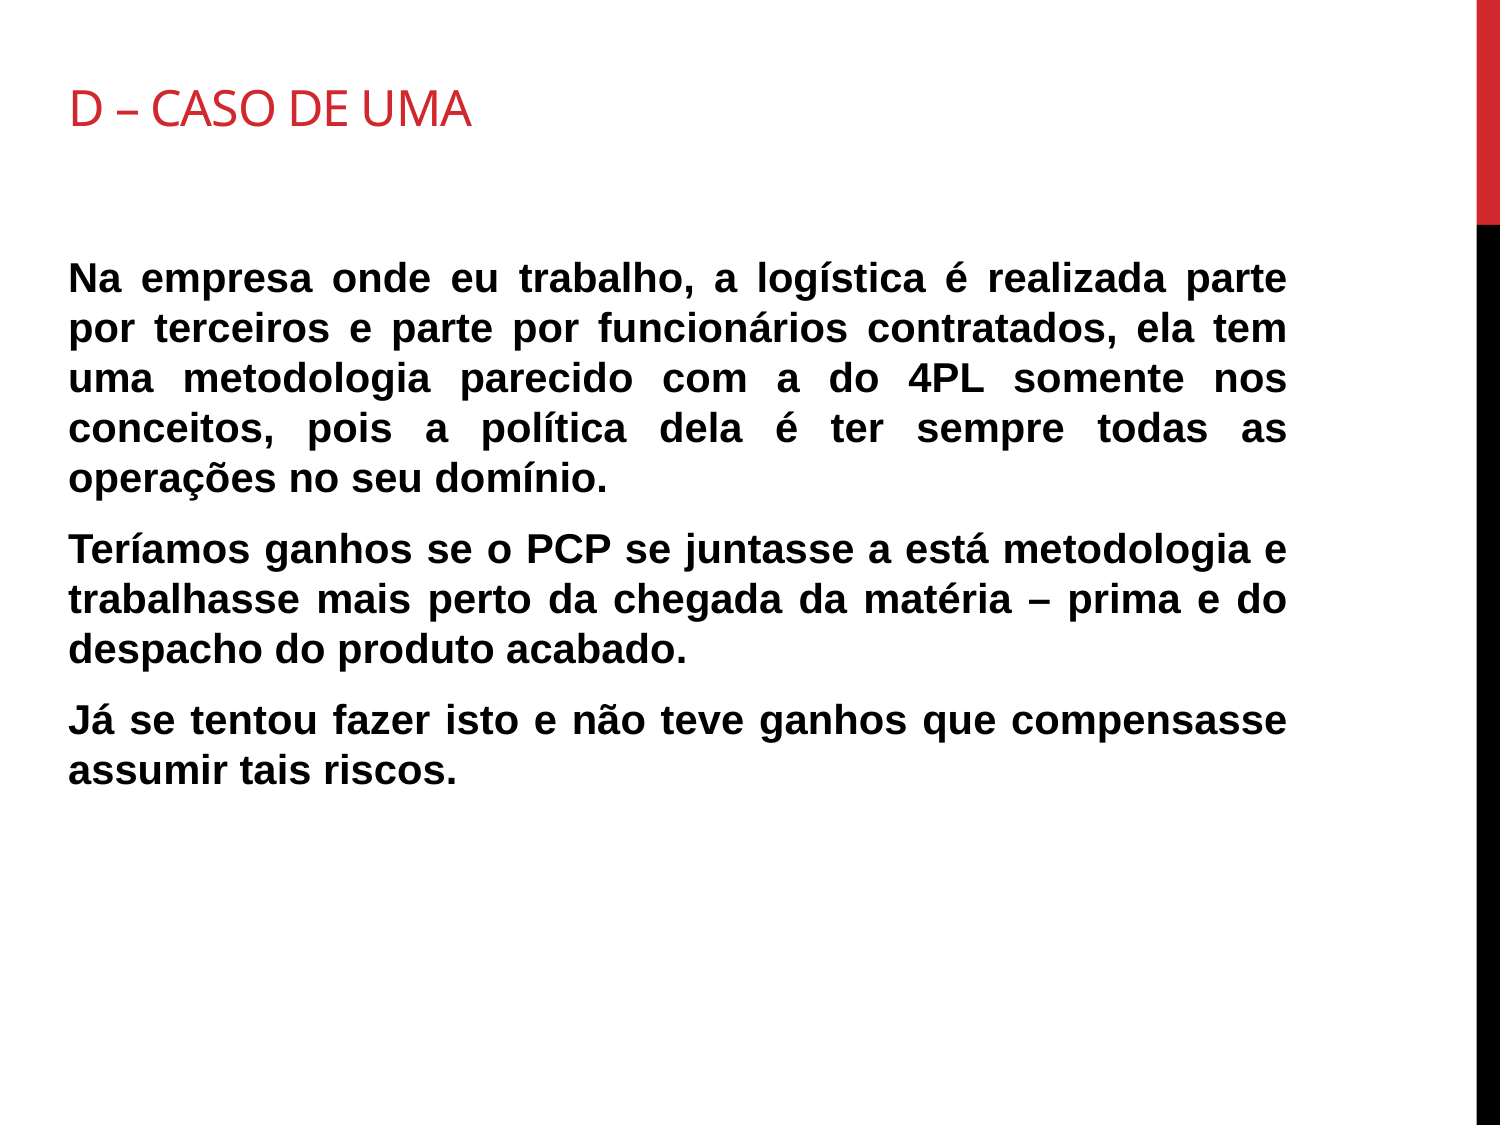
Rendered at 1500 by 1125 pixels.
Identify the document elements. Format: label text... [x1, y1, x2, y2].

title D – Caso de uma [53, 42, 1004, 144]
list Na empresa onde eu trabalho, a logística é realizada parte por terceiros e parte por funcionários contratados, ela tem uma metodologia parecido com a do 4PL somente nos conceitos, pois a política dela é ter sempre todas as operações no seu domínio. Teríamos ganhos se o PCP se juntasse a está metodologia e trabalhasse mais perto da chegada da matéria – prima e do despacho do produto acabado. Já se tentou fazer isto e não teve ganhos que compensasse assumir tais riscos. [53, 243, 1304, 961]
